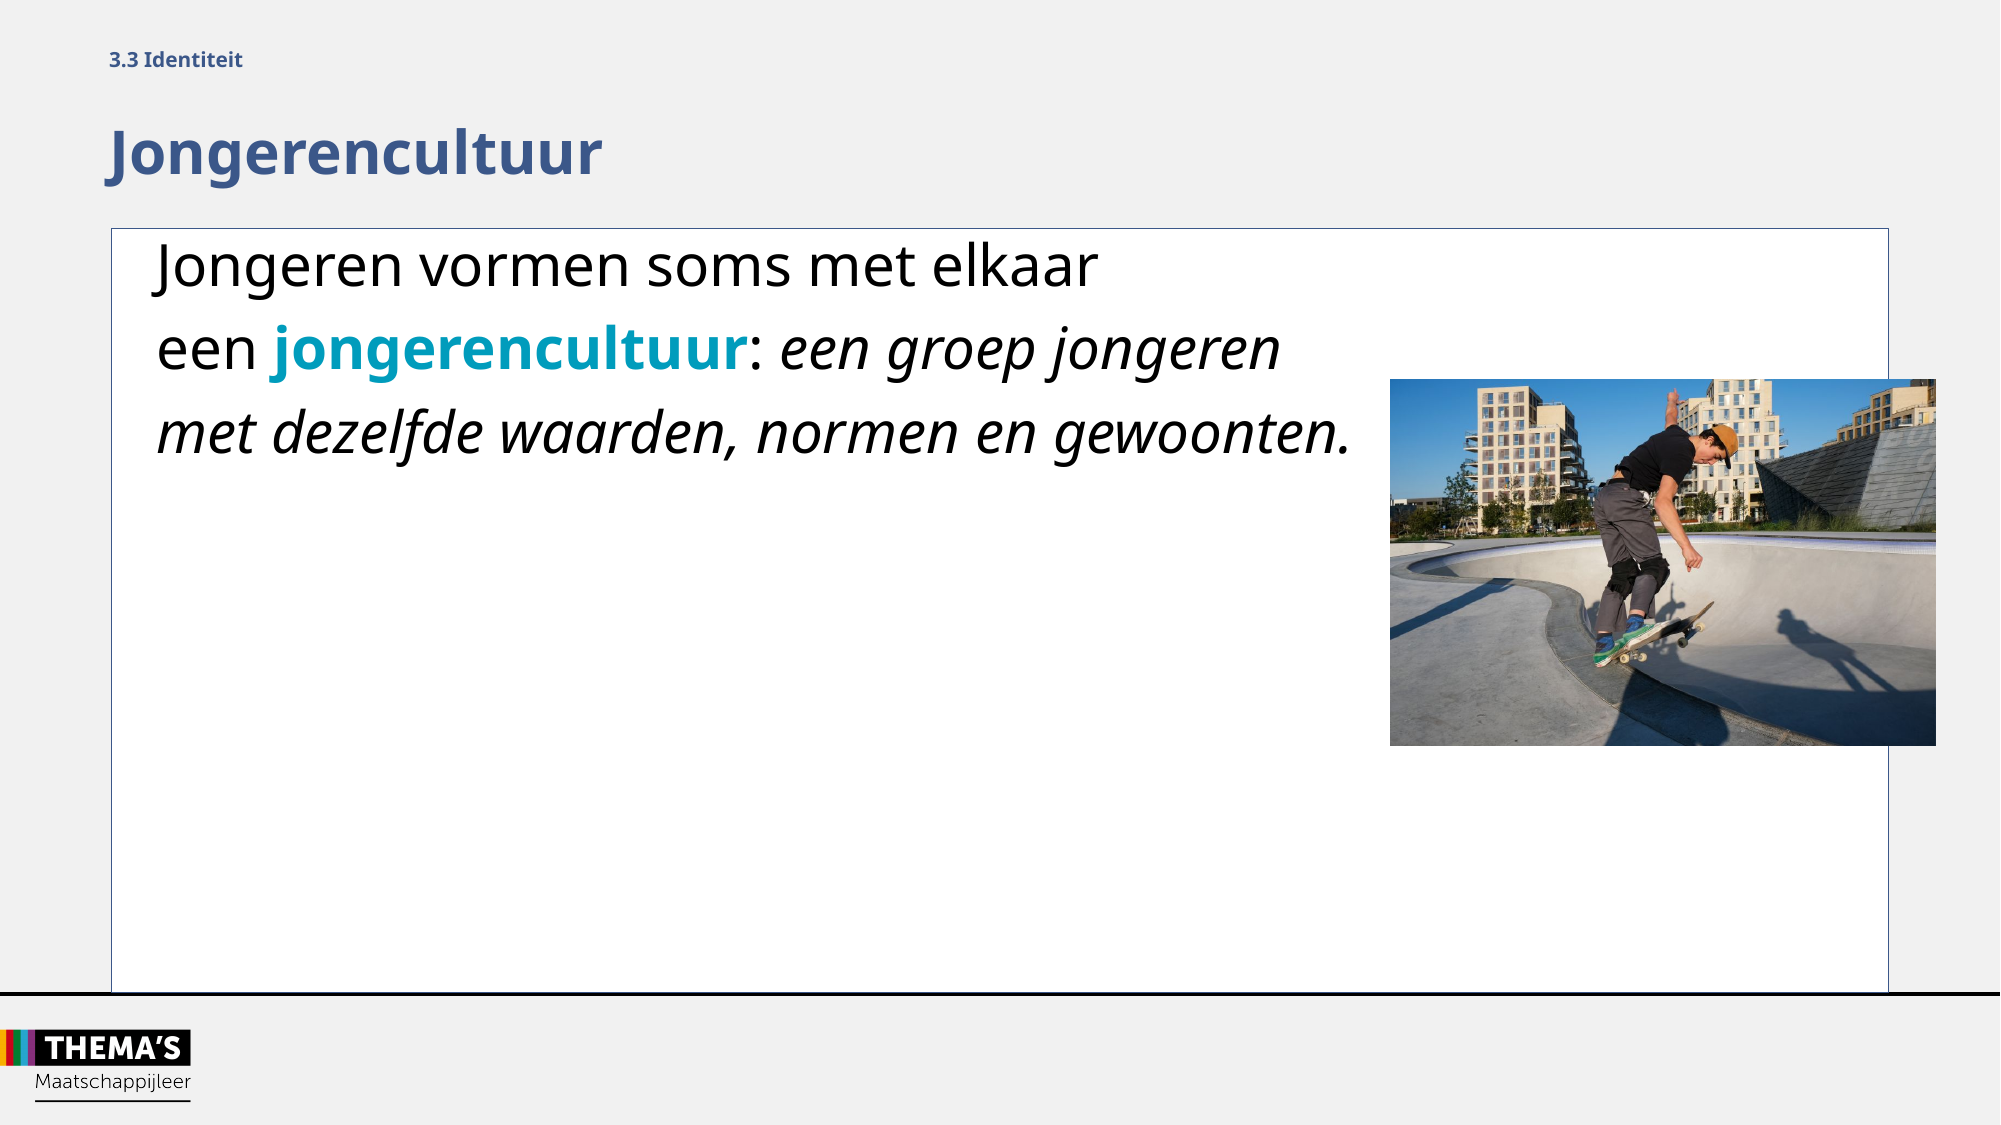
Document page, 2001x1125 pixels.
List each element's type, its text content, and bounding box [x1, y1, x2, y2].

list 3.3 Identiteit [94, 33, 941, 88]
picture [0, 993, 203, 1125]
list Jongerencultuur [94, 114, 1879, 205]
list Jongeren vormen soms met elkaar een jongerencultuur: een groep jongeren met dezelfde waarden, normen en gewoonten. [111, 228, 1889, 993]
picture [1390, 379, 1936, 746]
